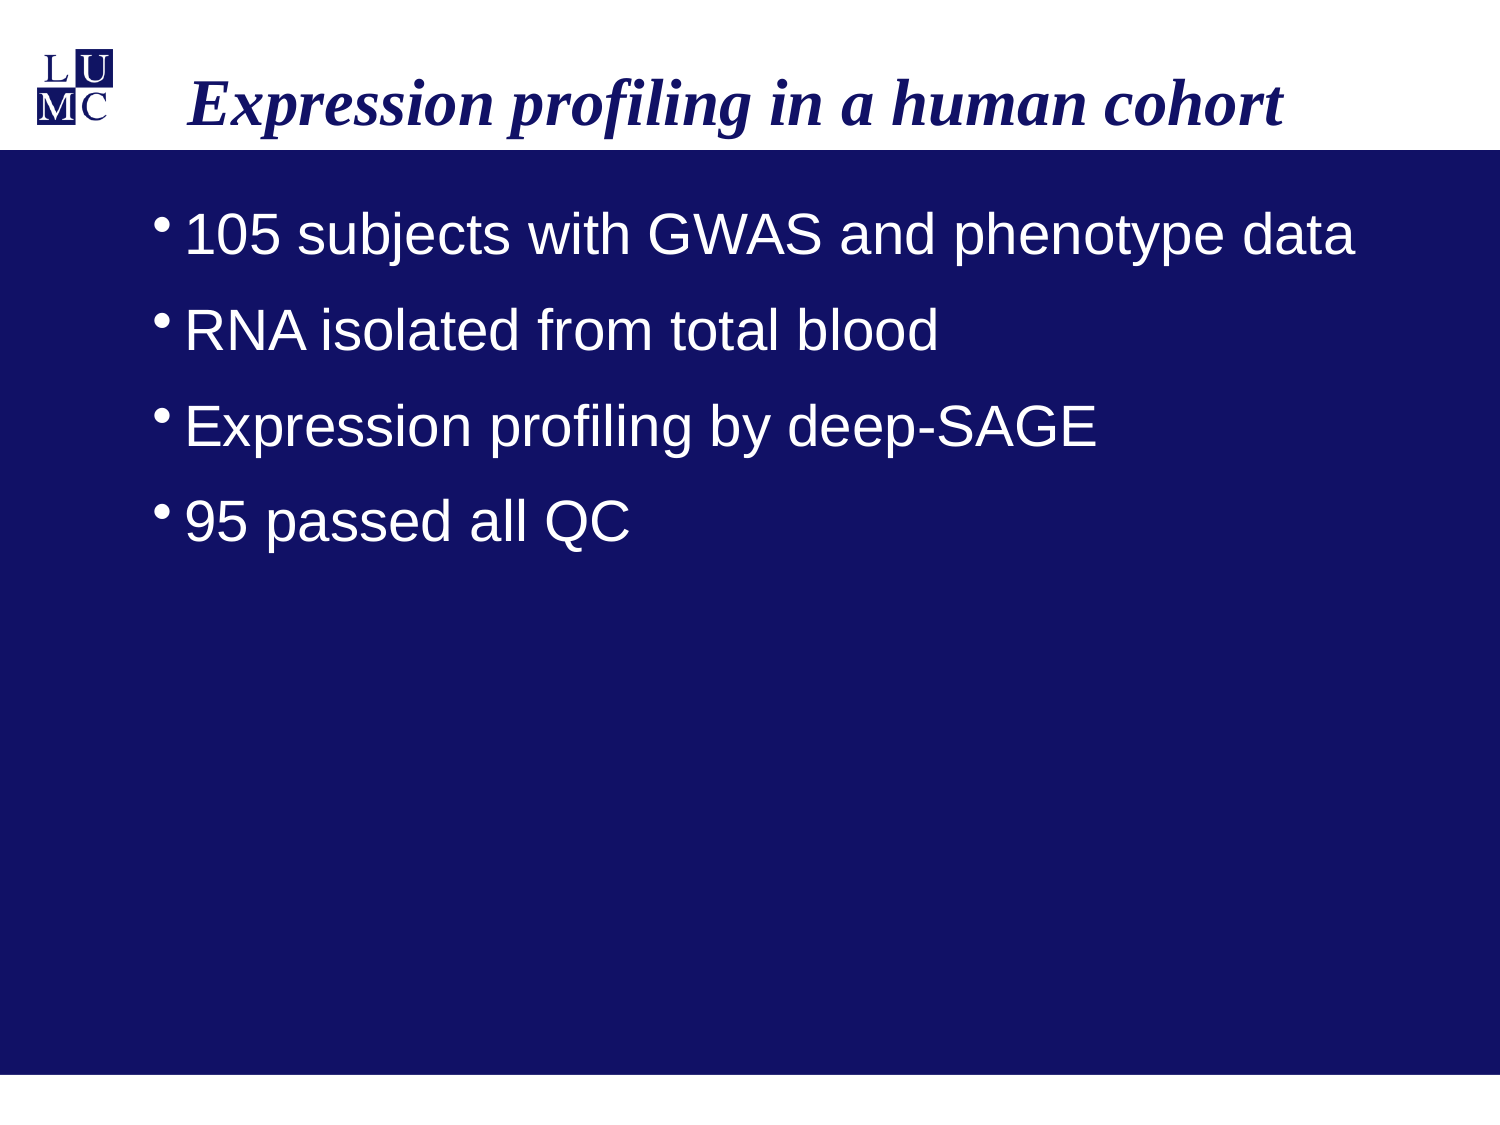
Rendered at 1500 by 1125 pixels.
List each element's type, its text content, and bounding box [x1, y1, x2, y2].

title Expression profiling in a human cohort [187, 19, 1463, 141]
picture [37, 49, 113, 125]
list 105 subjects with GWAS and phenotype data RNA isolated from total blood Expression profiling by deep-SAGE 95 passed all QC [137, 174, 1463, 1038]
